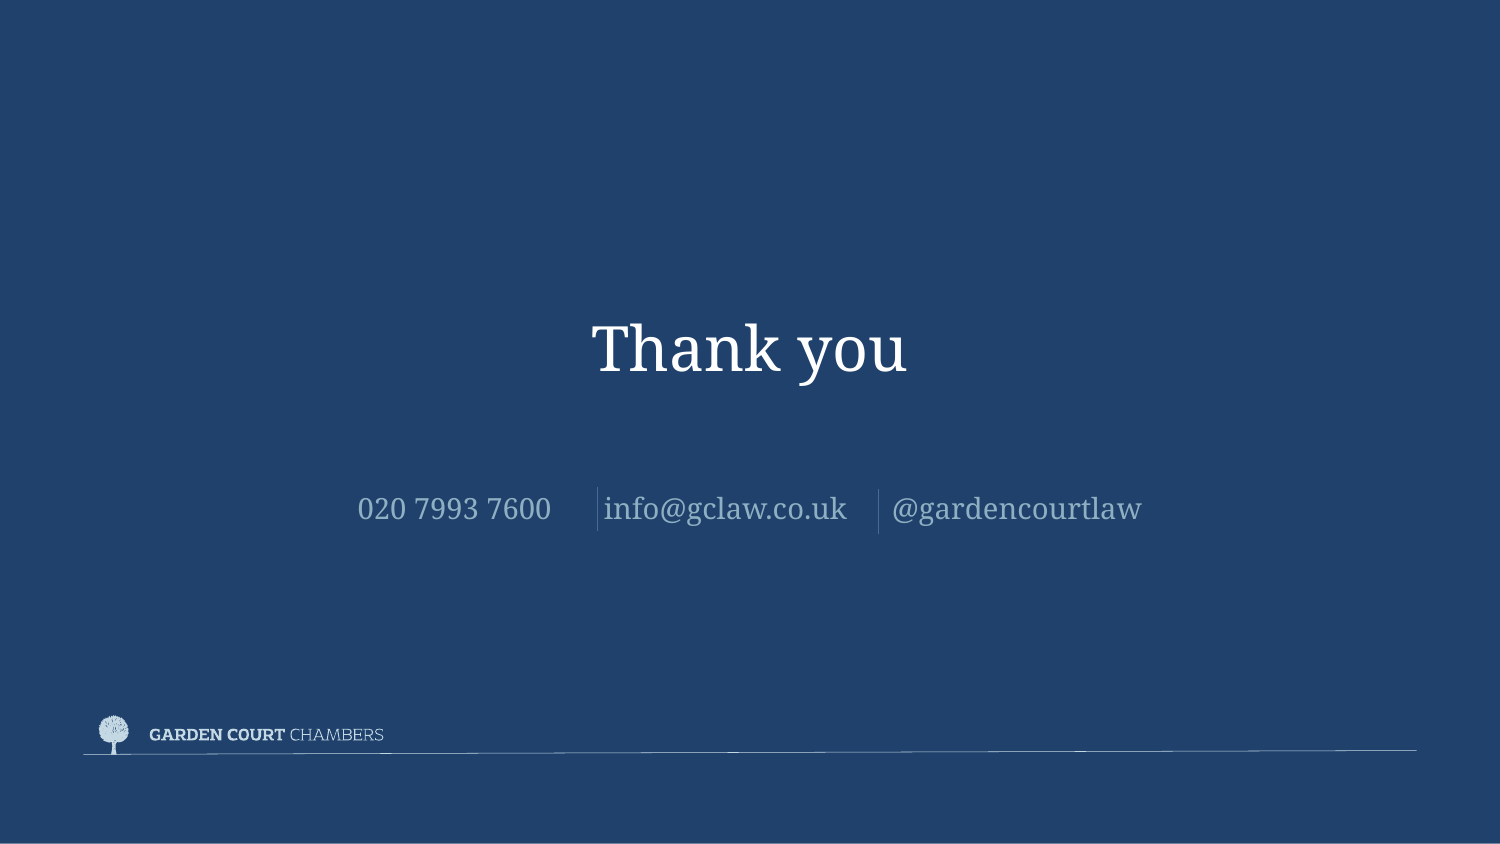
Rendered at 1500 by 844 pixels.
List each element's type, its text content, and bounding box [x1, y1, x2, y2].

list 020 7993 7600 info@gclaw.co.uk @gardencourtlaw [268, 486, 1232, 615]
list Thank you [167, 301, 1332, 393]
